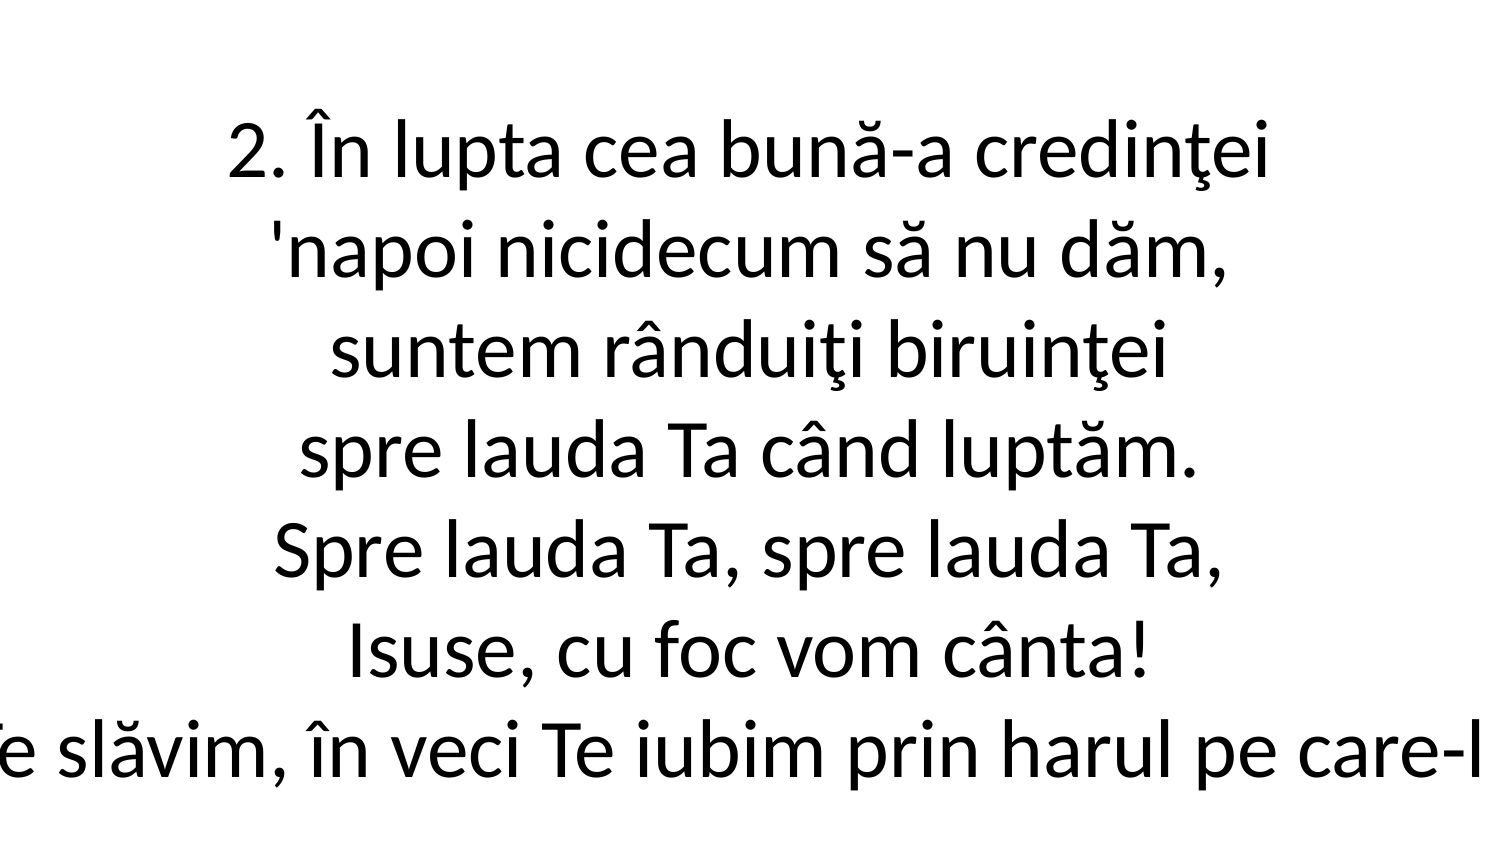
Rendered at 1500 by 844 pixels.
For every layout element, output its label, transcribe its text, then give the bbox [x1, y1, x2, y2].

text_box 2. În lupta cea bună-a credinţei 'napoi nicidecum să nu dăm, suntem rânduiţi biruinţei spre lauda Ta când luptăm. Spre lauda Ta, spre lauda Ta, Isuse, cu foc vom cânta! În veci Te slăvim, în veci Te iubim prin harul pe care-l primim. [0, 42, 1500, 802]
